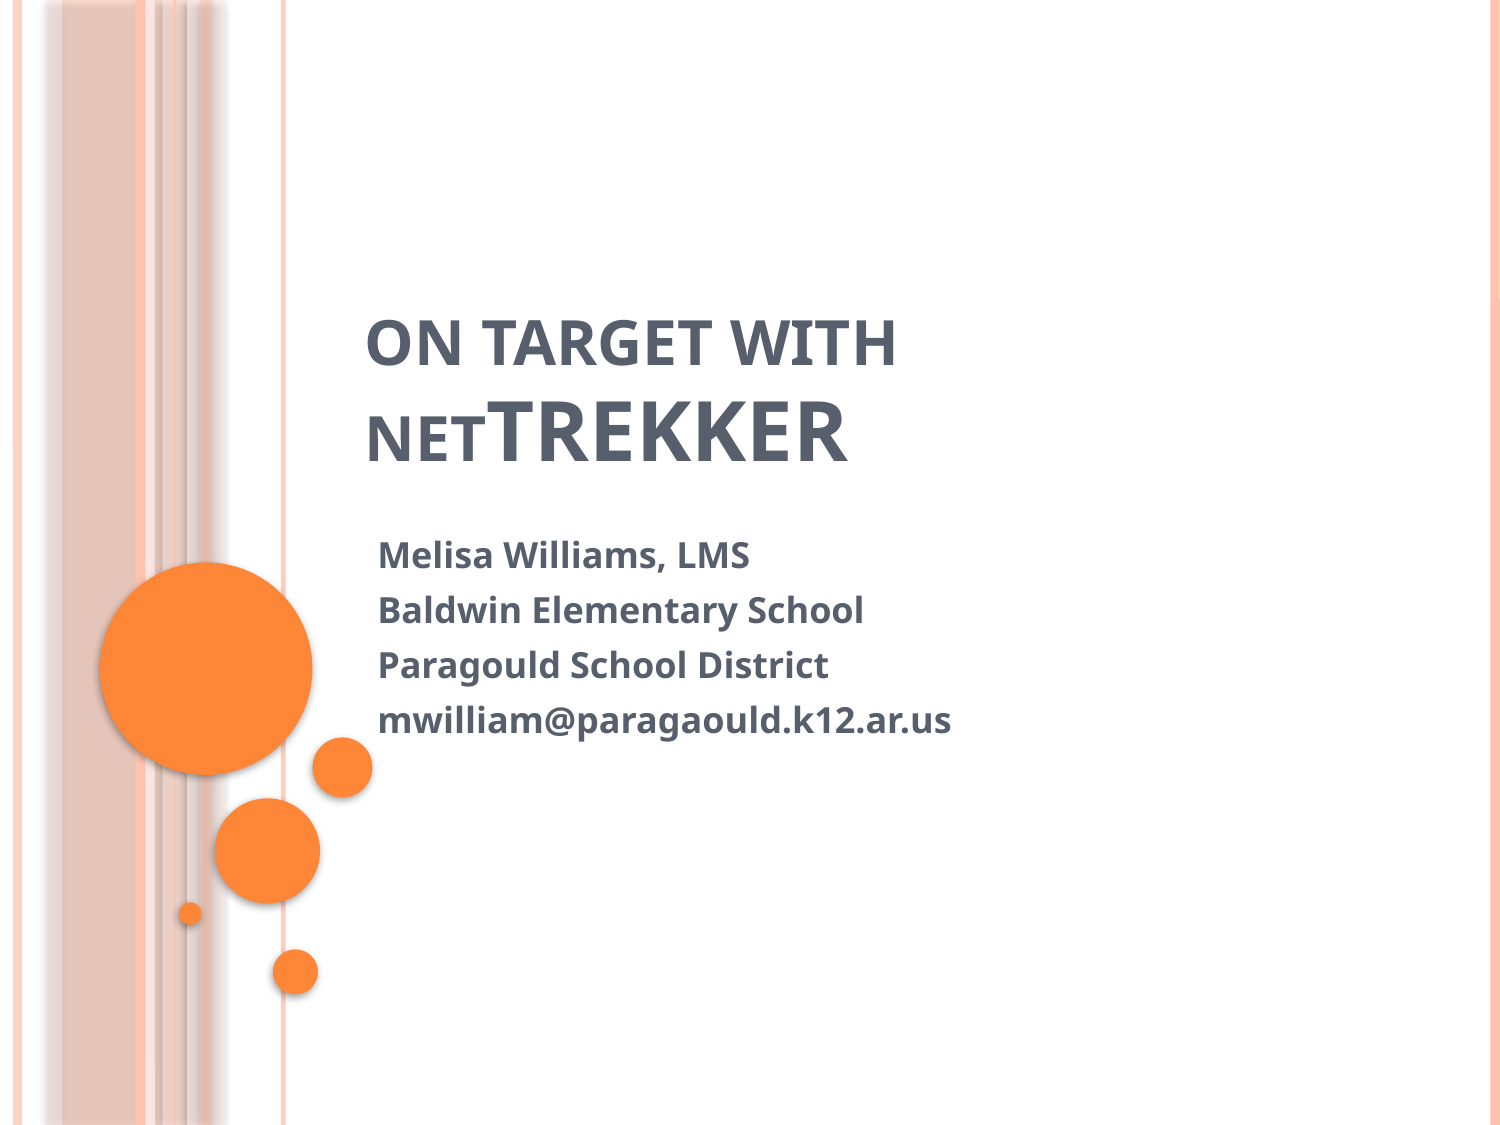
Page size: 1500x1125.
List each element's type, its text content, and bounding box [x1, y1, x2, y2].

title On Target with Nettrekker [350, 174, 1363, 486]
subtitle Melisa Williams, LMS Baldwin Elementary School Paragould School District mwilliam@paragaould.k12.ar.us [362, 525, 1375, 750]
